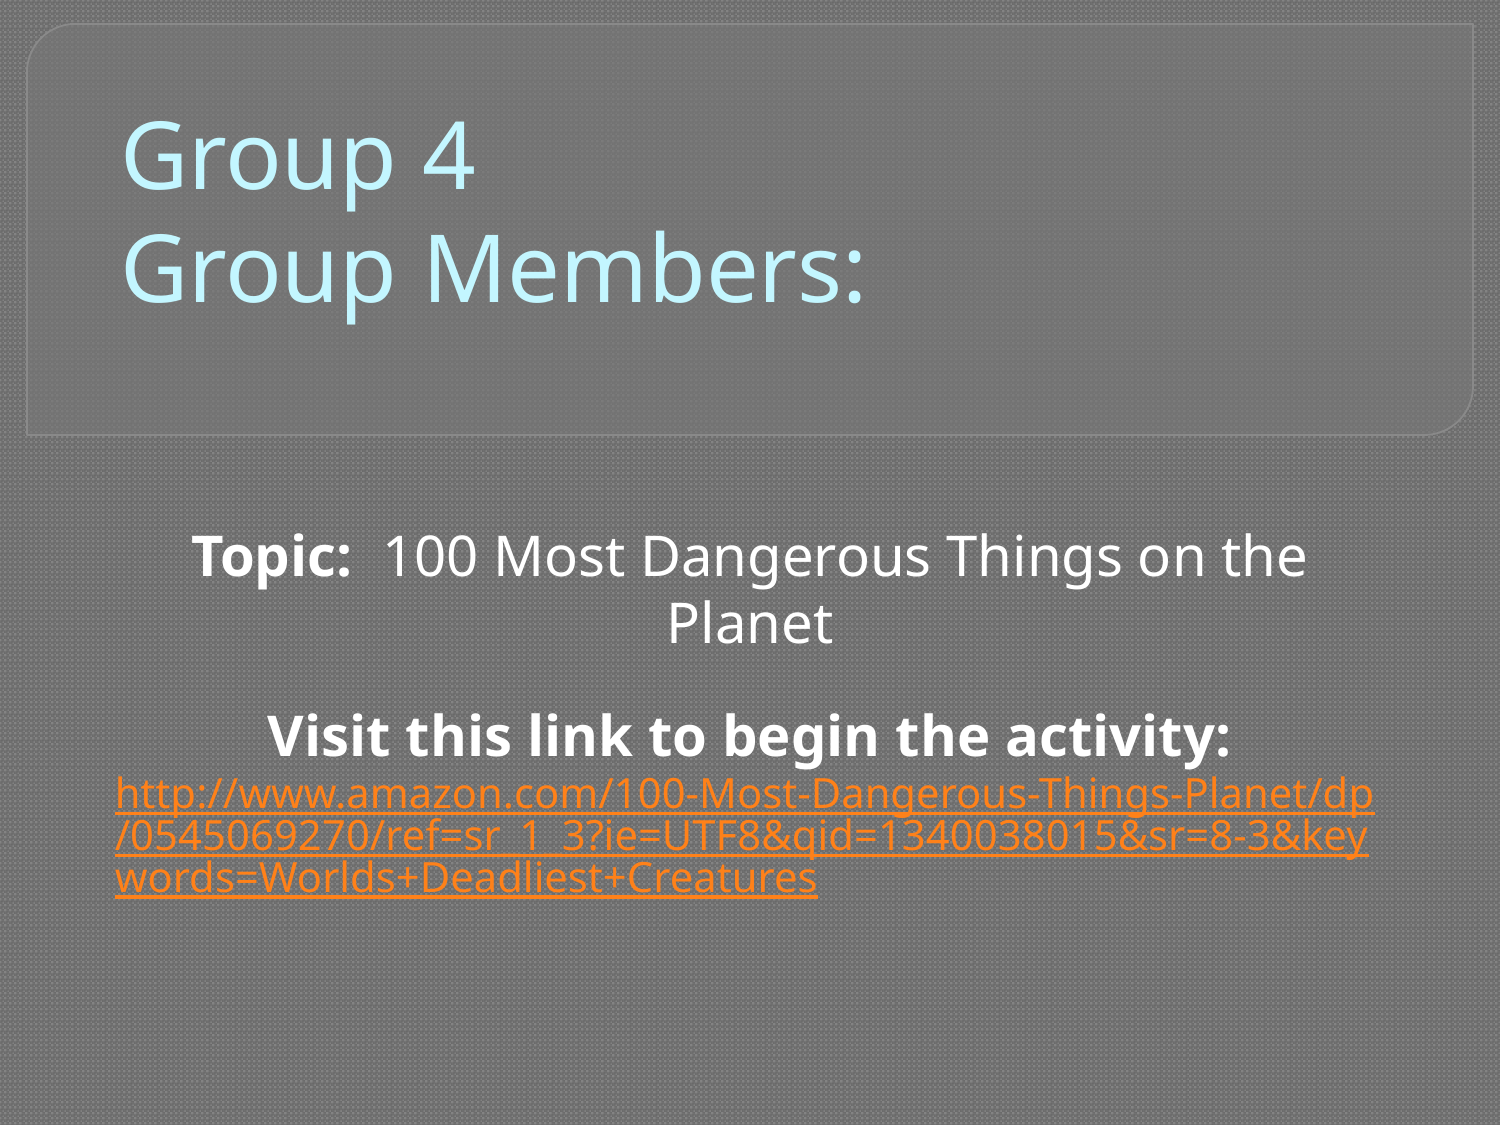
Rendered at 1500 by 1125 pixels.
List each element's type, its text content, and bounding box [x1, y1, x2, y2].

title Group 4 Group Members: [112, 87, 1388, 329]
text_box Topic: 100 Most Dangerous Things on the Planet Visit this link to begin the activity: http://www.amazon.com/100-Most-Dangerous-Things-Planet/dp/0545069270/ref=sr_1_3?ie=UTF8&qid=1340038015&sr=8-3&keywords=Worlds+Deadliest+Creatures [99, 512, 1400, 877]
